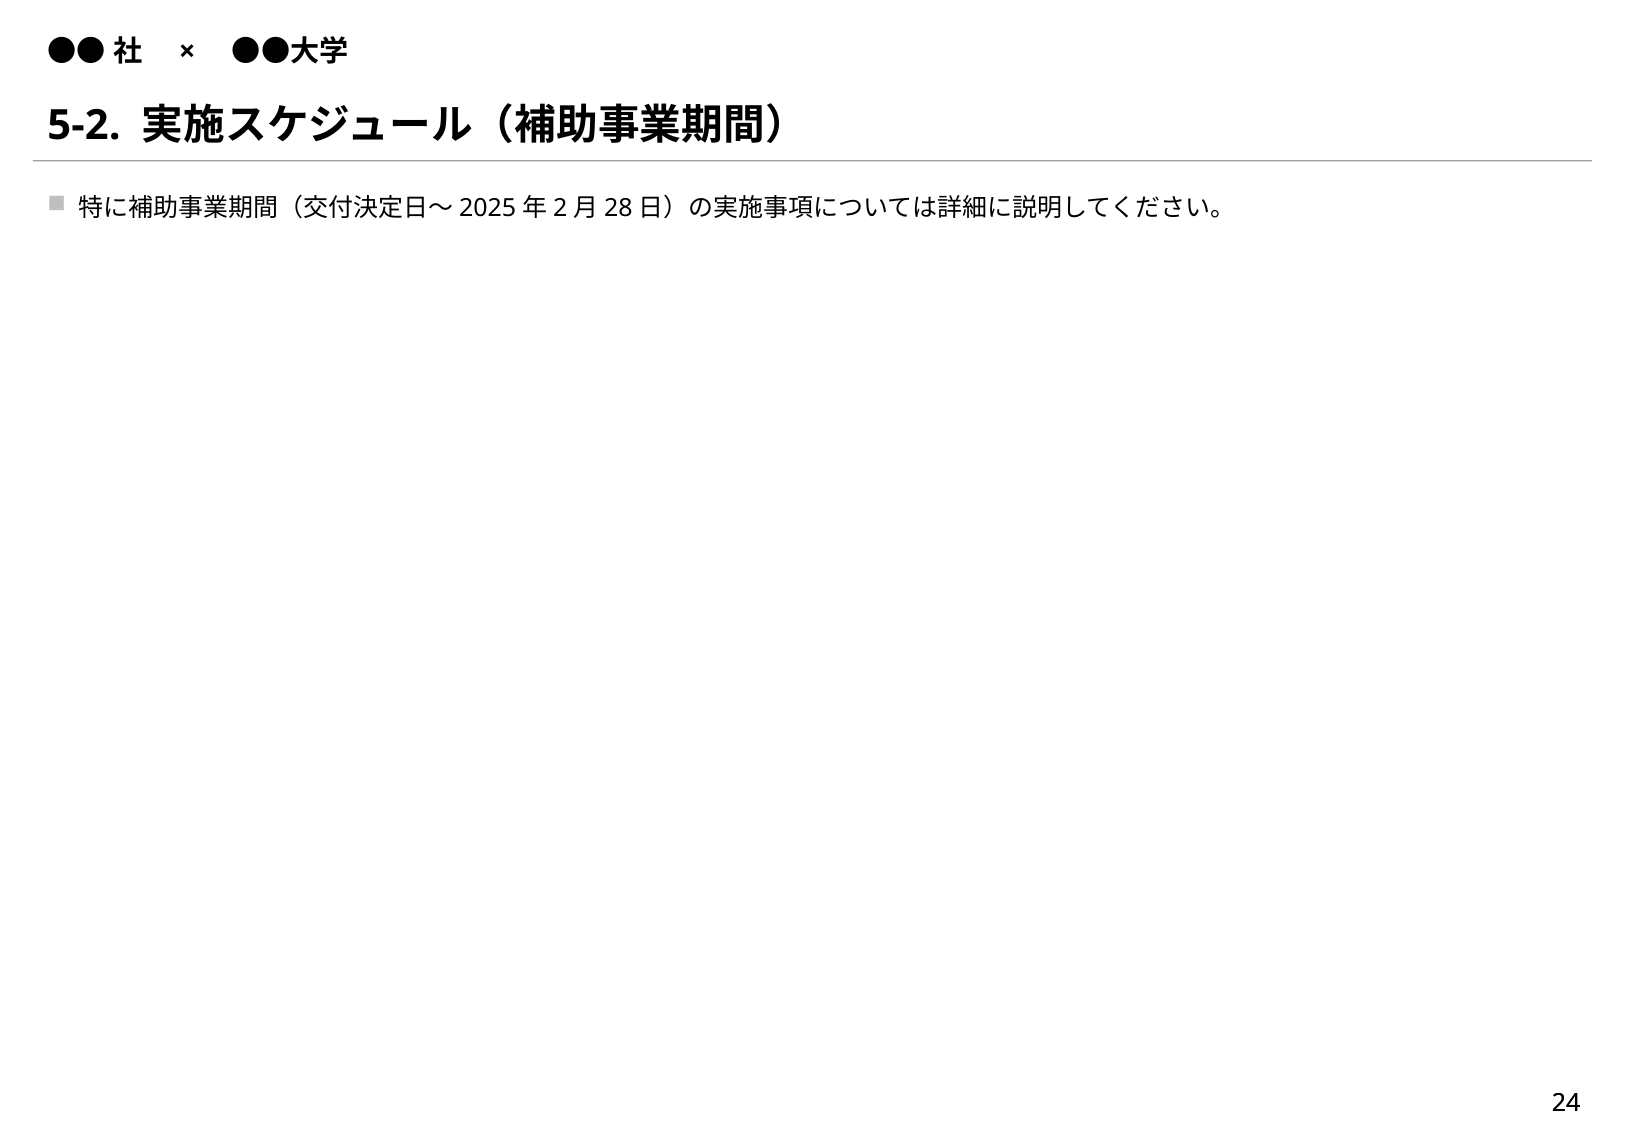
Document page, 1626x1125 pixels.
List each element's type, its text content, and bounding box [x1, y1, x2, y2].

list 5-2. 実施スケジュール（補助事業期間） [32, 89, 1593, 155]
list 特に補助事業期間（交付決定日～2025年2月28日）の実施事項については詳細に説明してください。 [32, 184, 1593, 837]
title ●●社 × ●●大学 [32, 25, 1593, 85]
